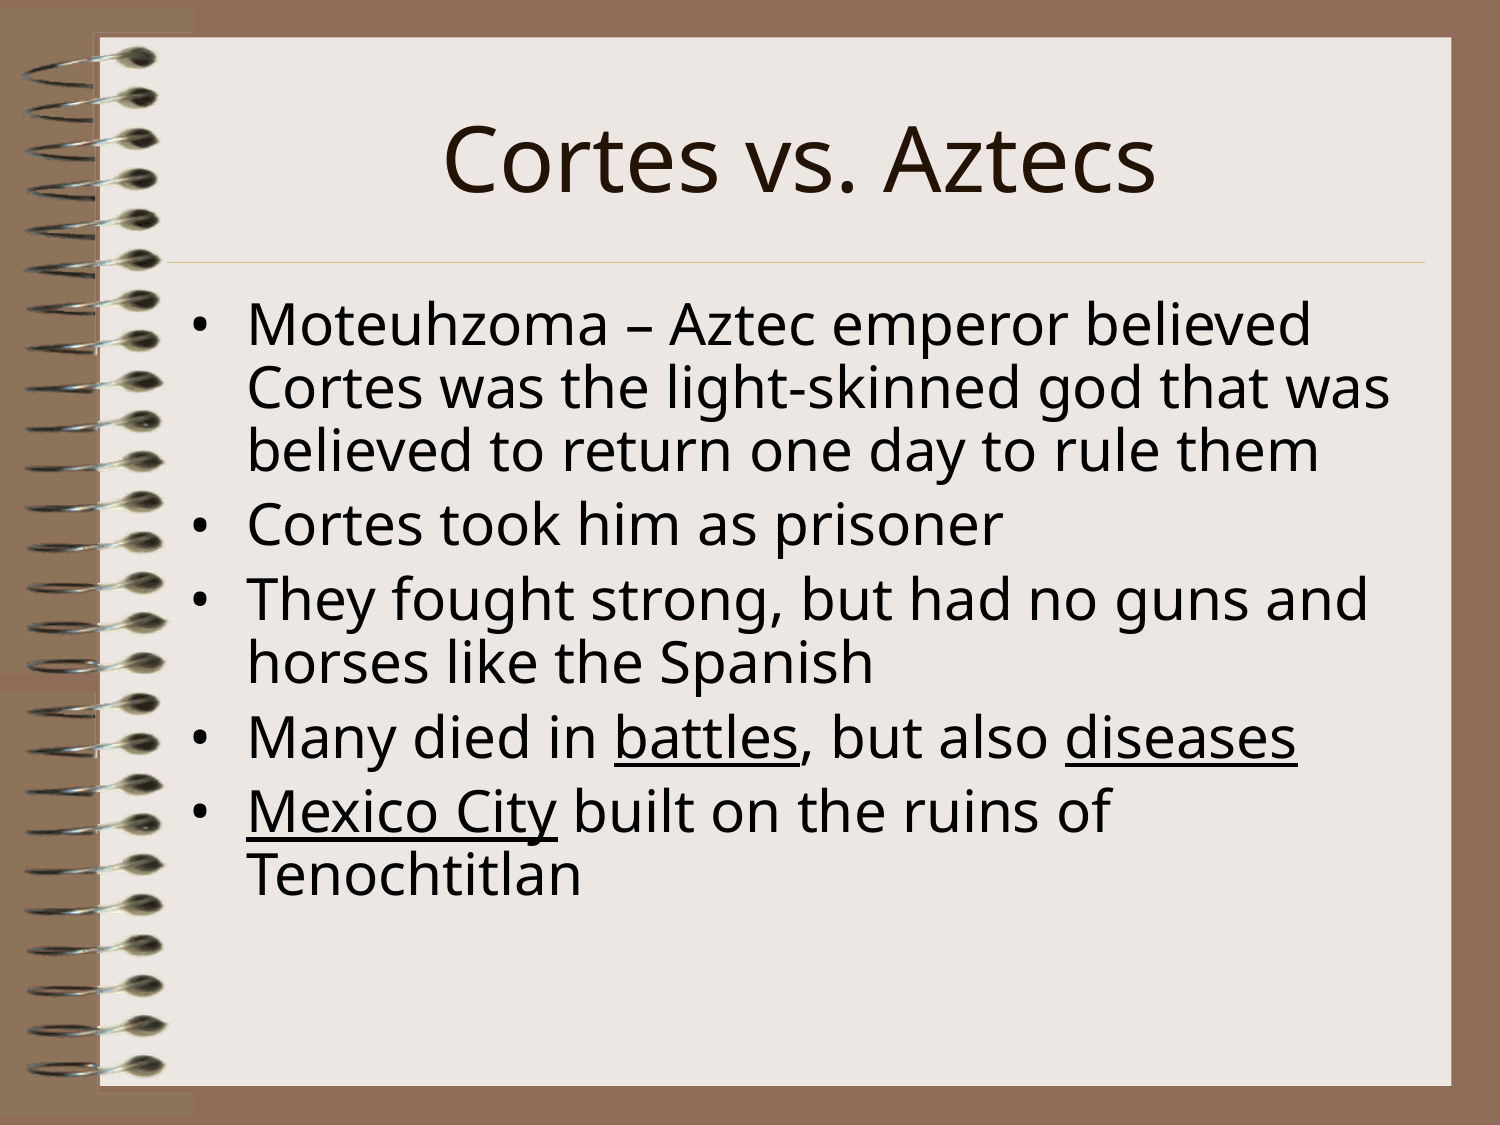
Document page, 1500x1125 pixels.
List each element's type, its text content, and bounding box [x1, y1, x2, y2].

picture [0, 8, 194, 674]
picture [0, 692, 194, 1115]
list Moteuhzoma – Aztec emperor believed Cortes was the light-skinned god that was believed to return one day to rule them Cortes took him as prisoner They fought strong, but had no guns and horses like the Spanish Many died in battles, but also diseases Mexico City built on the ruins of Tenochtitlan [174, 287, 1425, 963]
title Cortes vs. Aztecs [174, 62, 1425, 250]
